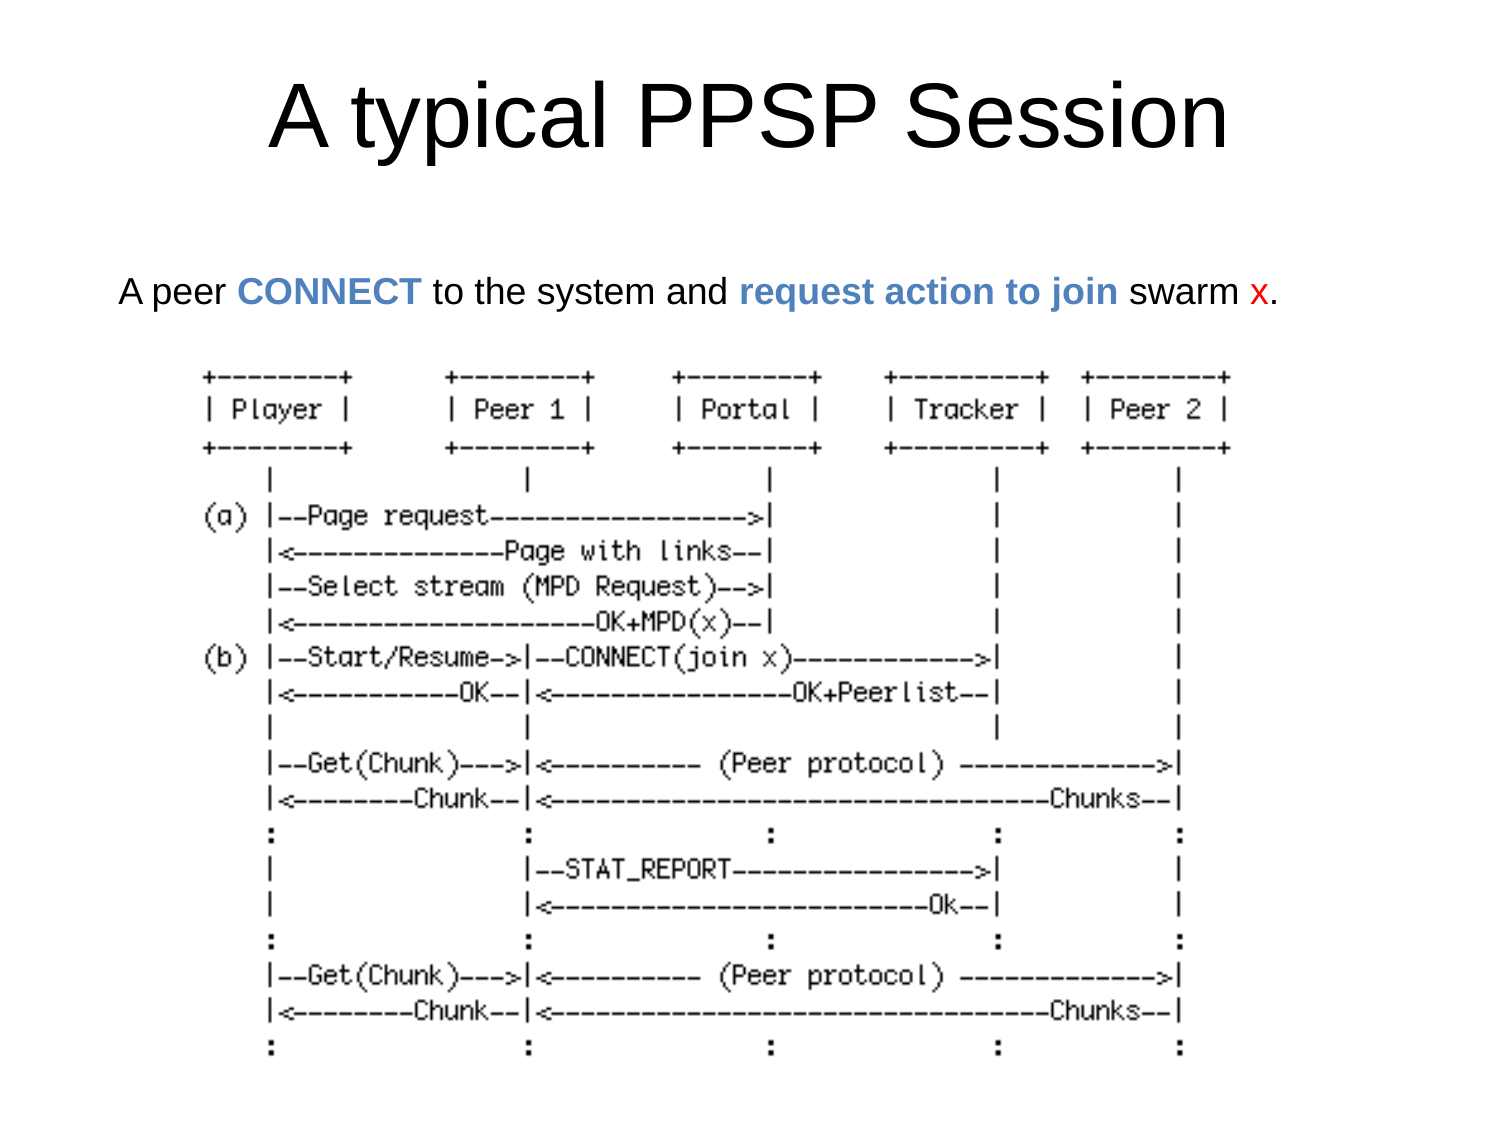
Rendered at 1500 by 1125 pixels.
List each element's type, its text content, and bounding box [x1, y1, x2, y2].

title A typical PPSP Session [75, 16, 1425, 205]
text_box A peer CONNECT to the system and request action to join swarm x. [103, 259, 1389, 320]
picture [171, 354, 1269, 1089]
